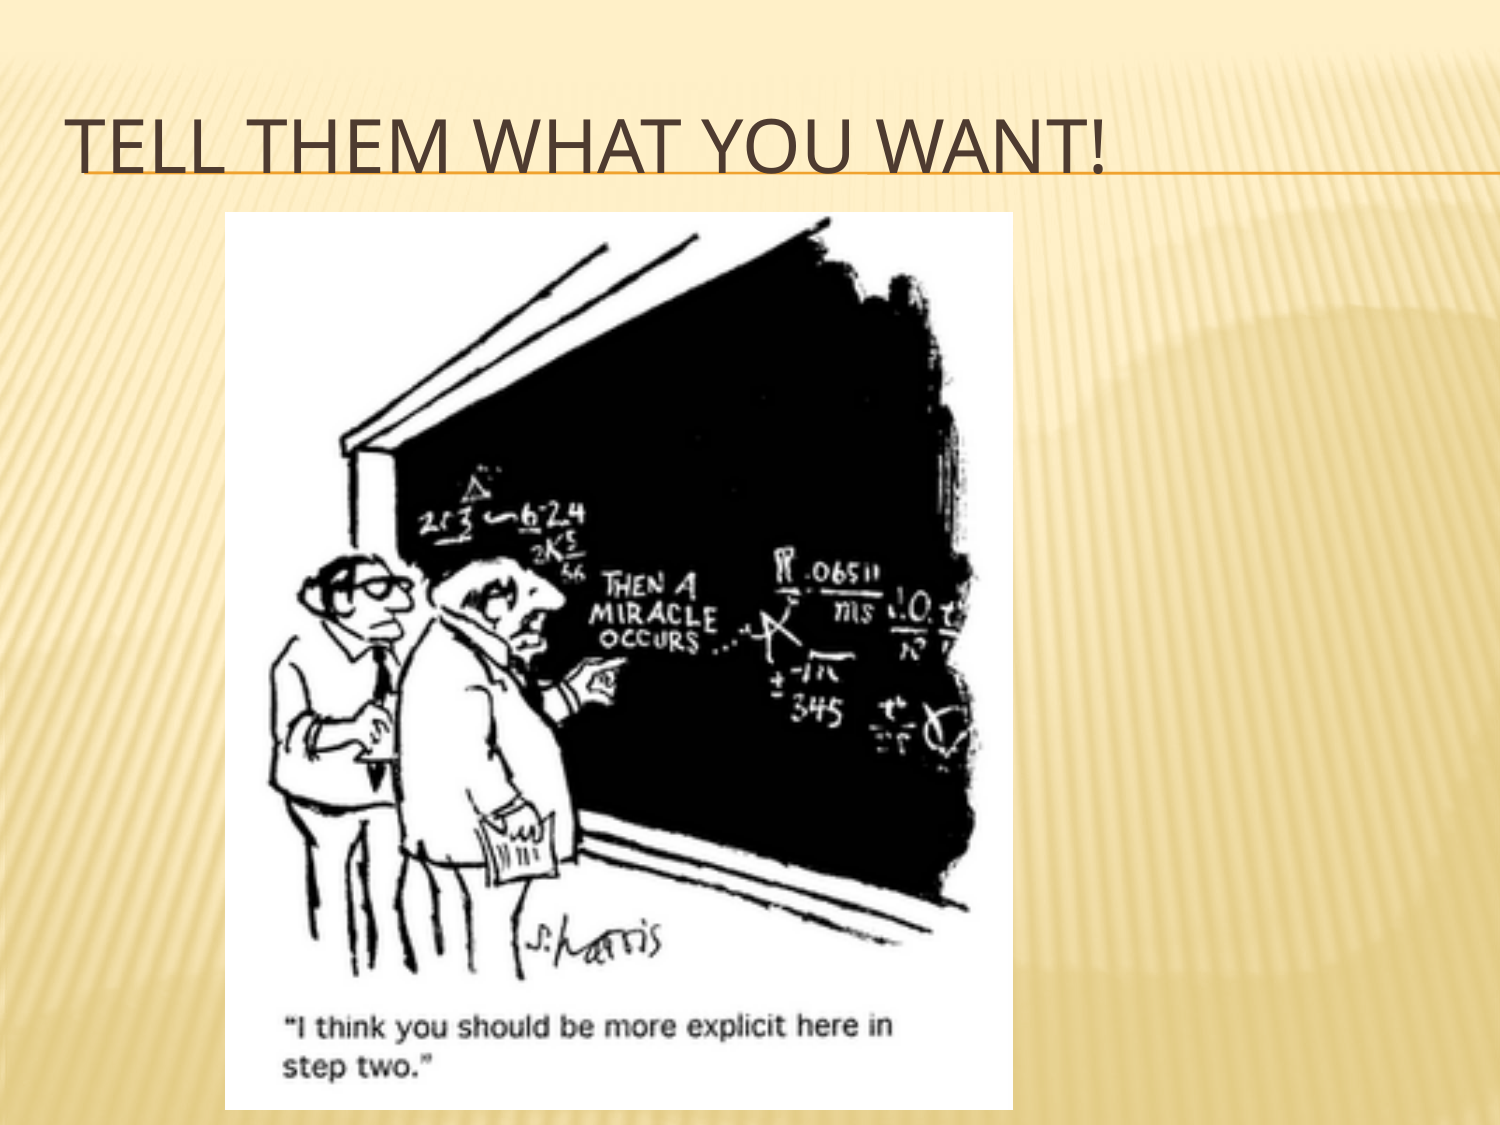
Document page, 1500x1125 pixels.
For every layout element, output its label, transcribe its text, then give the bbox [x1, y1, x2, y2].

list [224, 212, 1013, 1110]
title Tell them what you want! [50, 75, 1475, 213]
